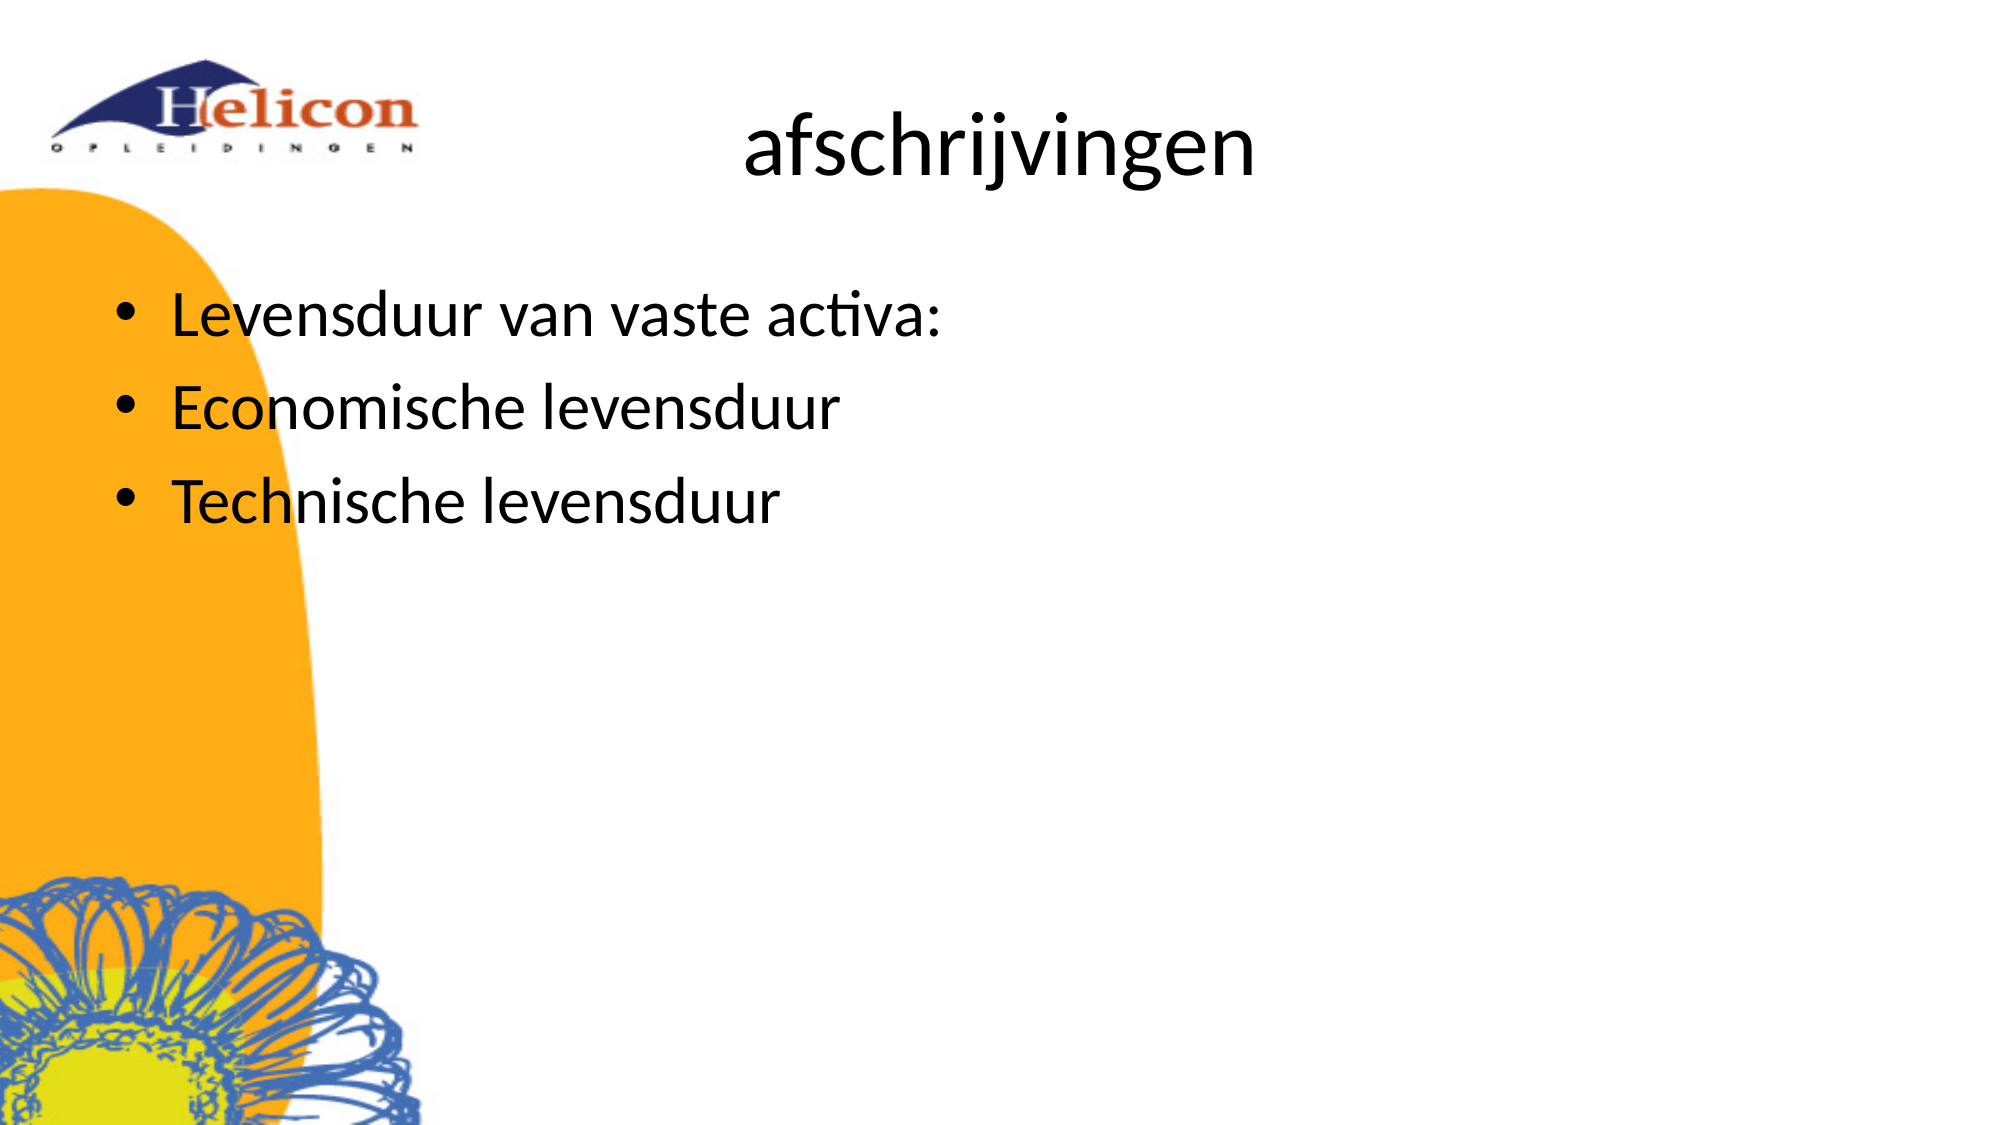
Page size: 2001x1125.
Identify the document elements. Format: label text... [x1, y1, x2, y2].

title afschrijvingen [99, 45, 1900, 233]
list Levensduur van vaste activa: Economische levensduur Technische levensduur [99, 262, 1900, 1005]
picture [0, 0, 2001, 1125]
